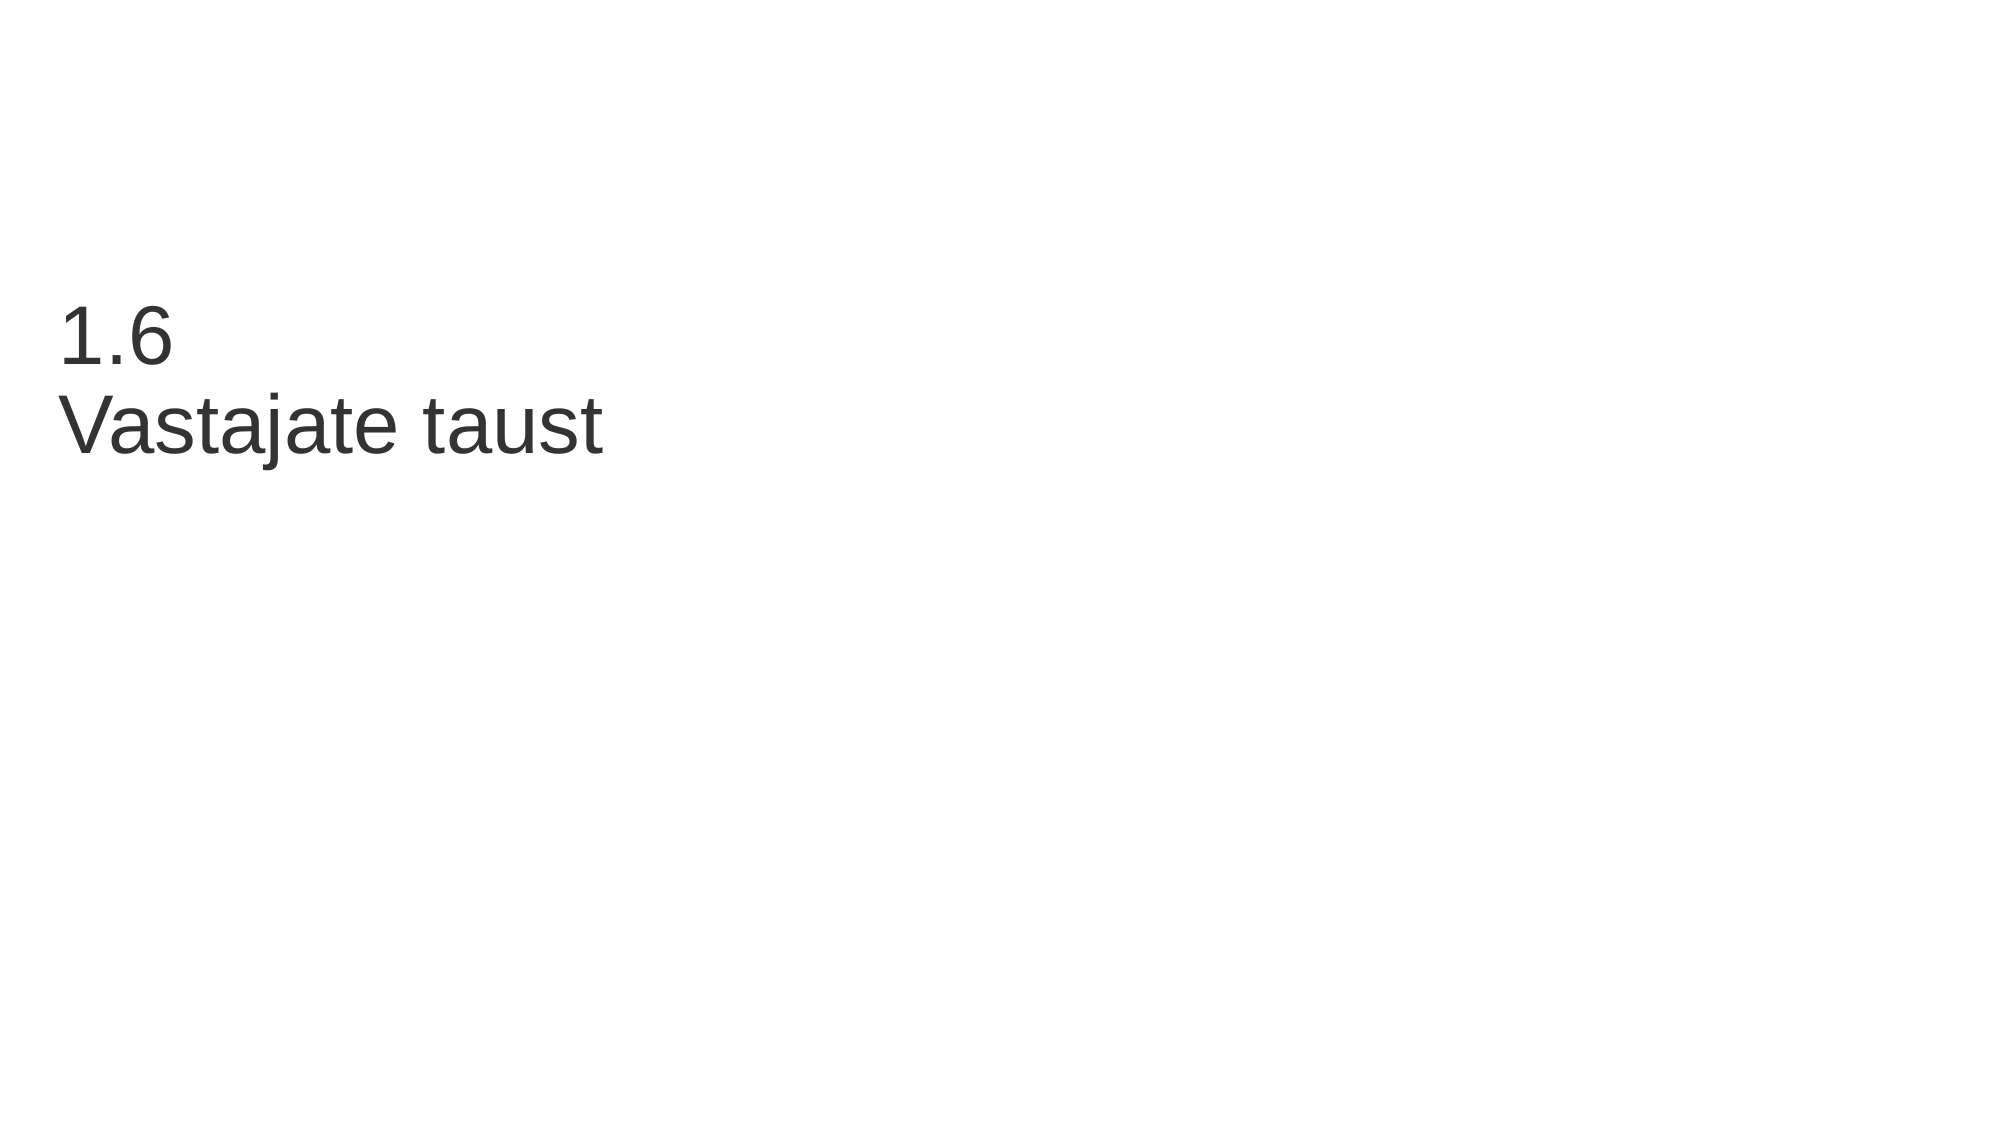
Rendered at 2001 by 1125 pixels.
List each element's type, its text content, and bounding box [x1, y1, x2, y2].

list Vastajate taust [59, 370, 985, 696]
list 1.6 [59, 281, 220, 370]
